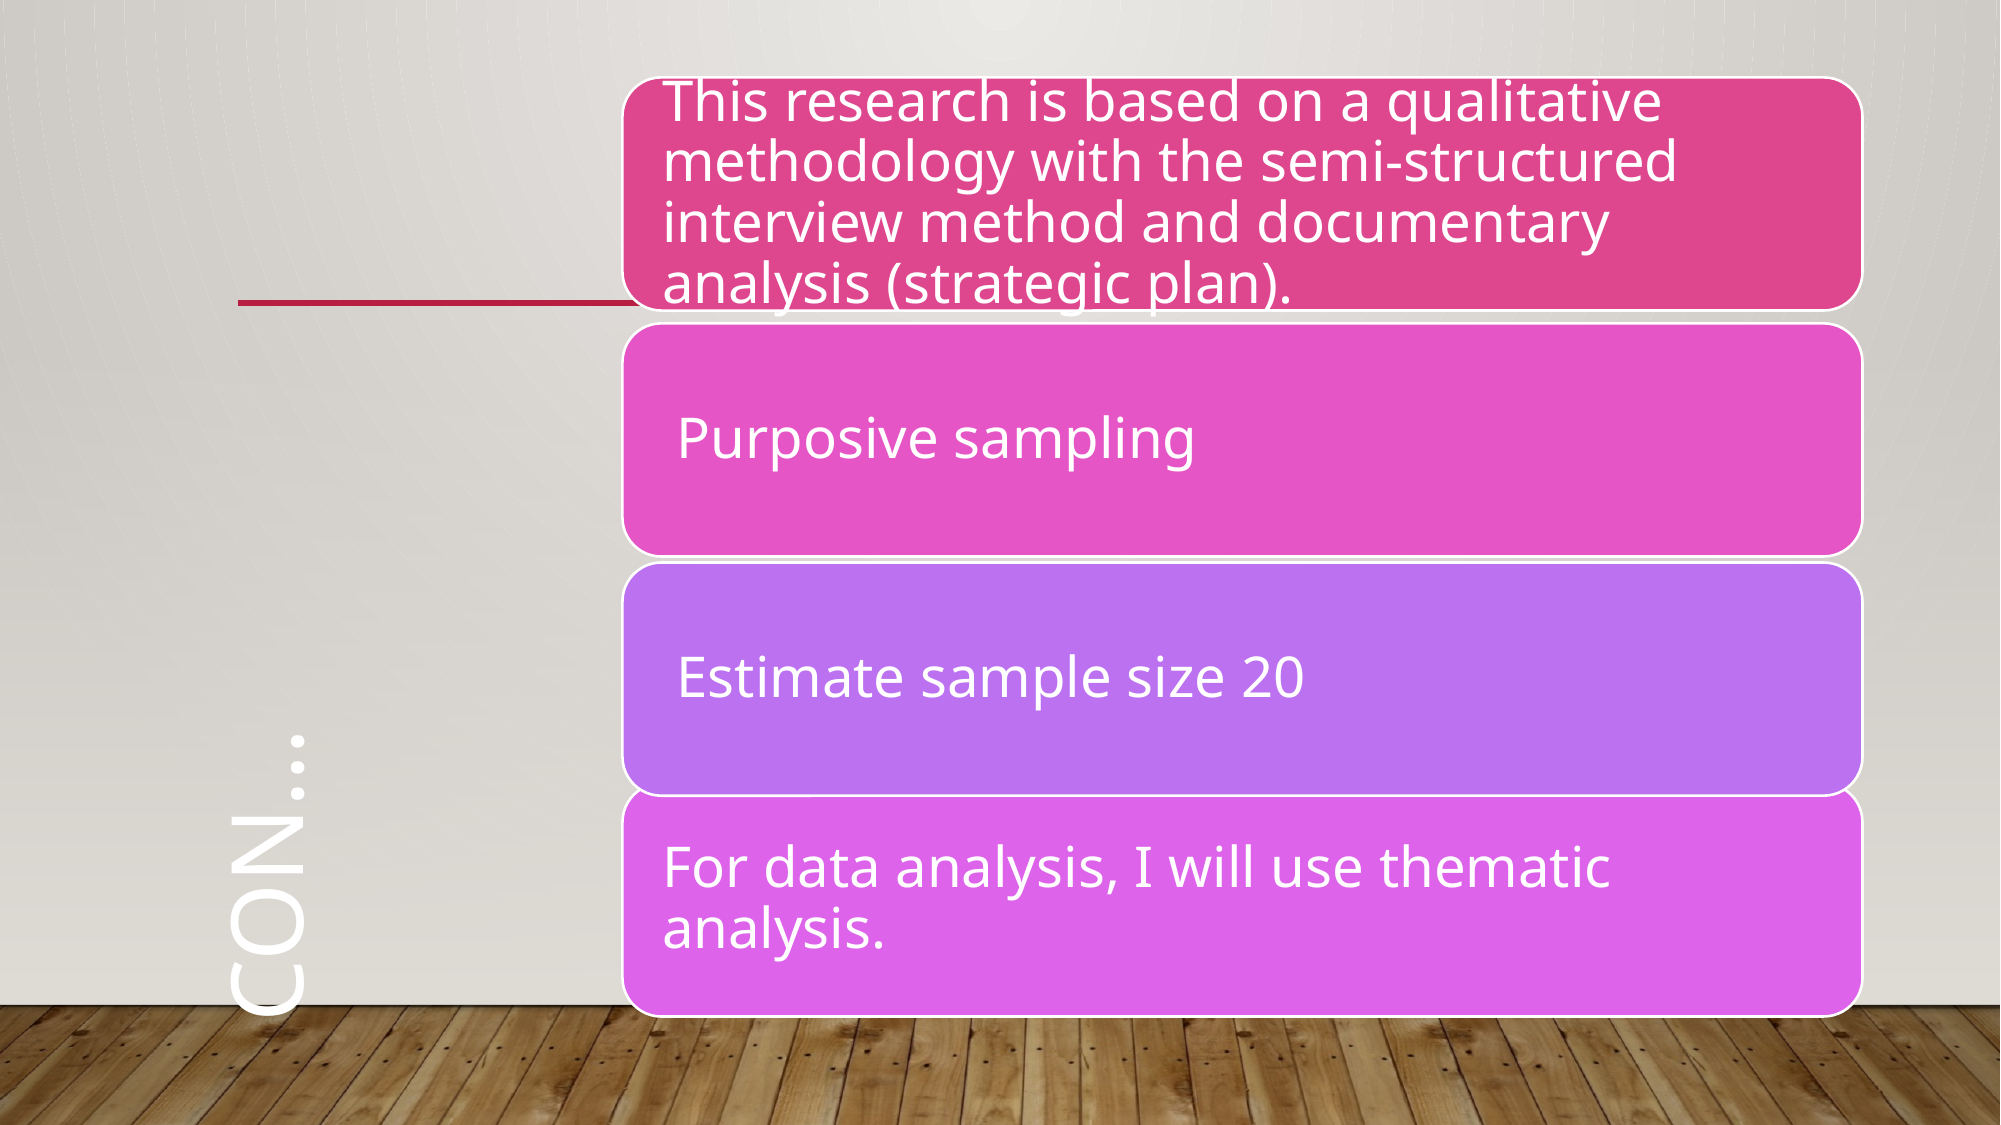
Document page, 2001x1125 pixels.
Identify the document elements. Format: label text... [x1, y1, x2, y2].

picture [0, 1005, 2000, 1125]
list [622, 47, 1863, 1079]
title Con… [42, 59, 501, 1038]
